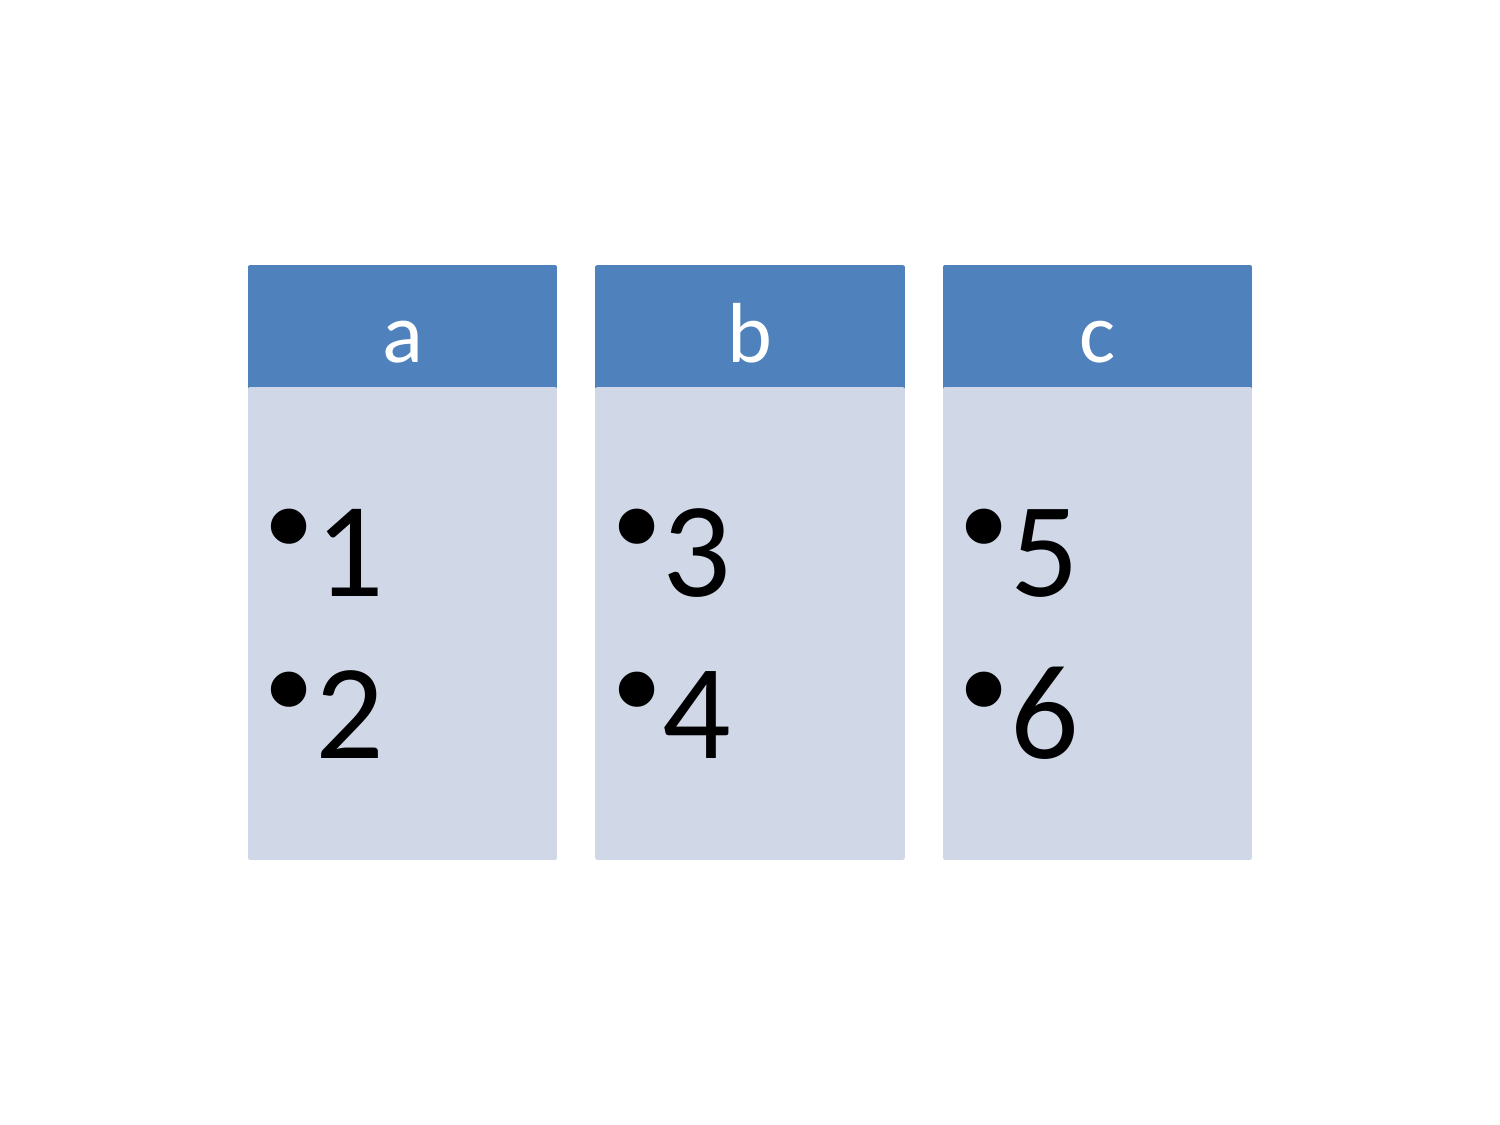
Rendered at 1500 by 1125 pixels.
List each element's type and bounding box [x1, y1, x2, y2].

text_box [249, 228, 1251, 897]
